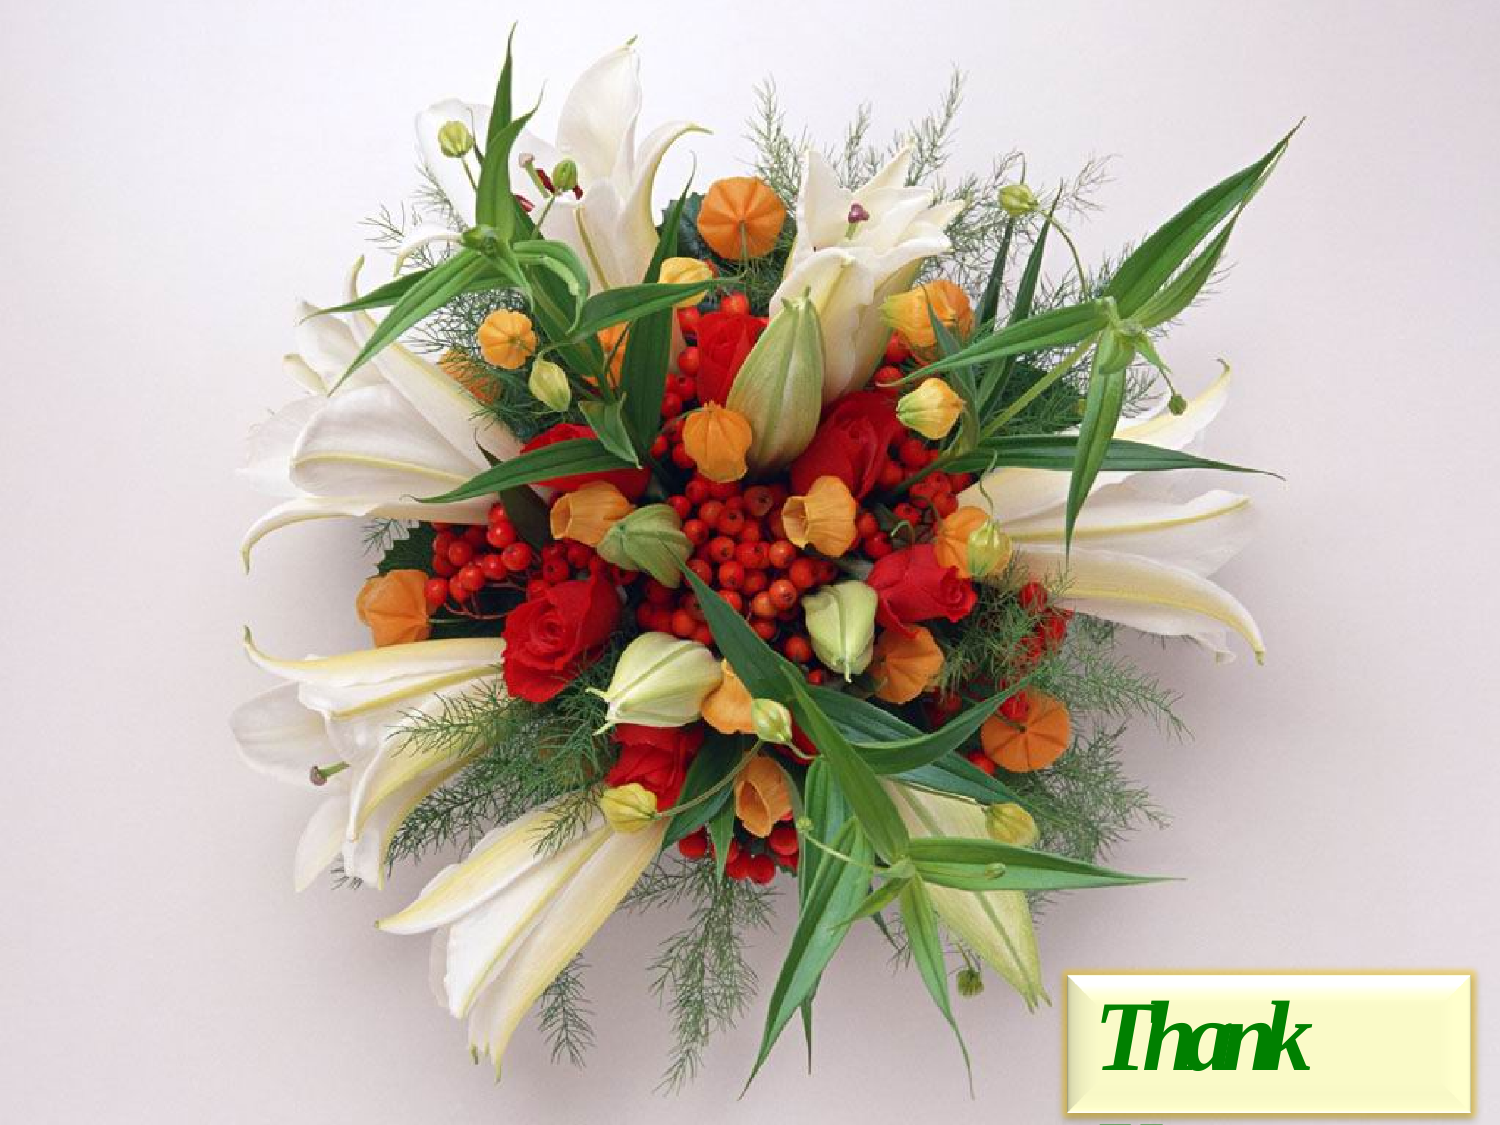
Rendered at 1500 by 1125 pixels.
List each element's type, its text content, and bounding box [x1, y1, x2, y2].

text_box [0, 0, 1500, 1125]
text_box [1020, 945, 1500, 1125]
text_box Thank You [1092, 970, 1448, 1125]
